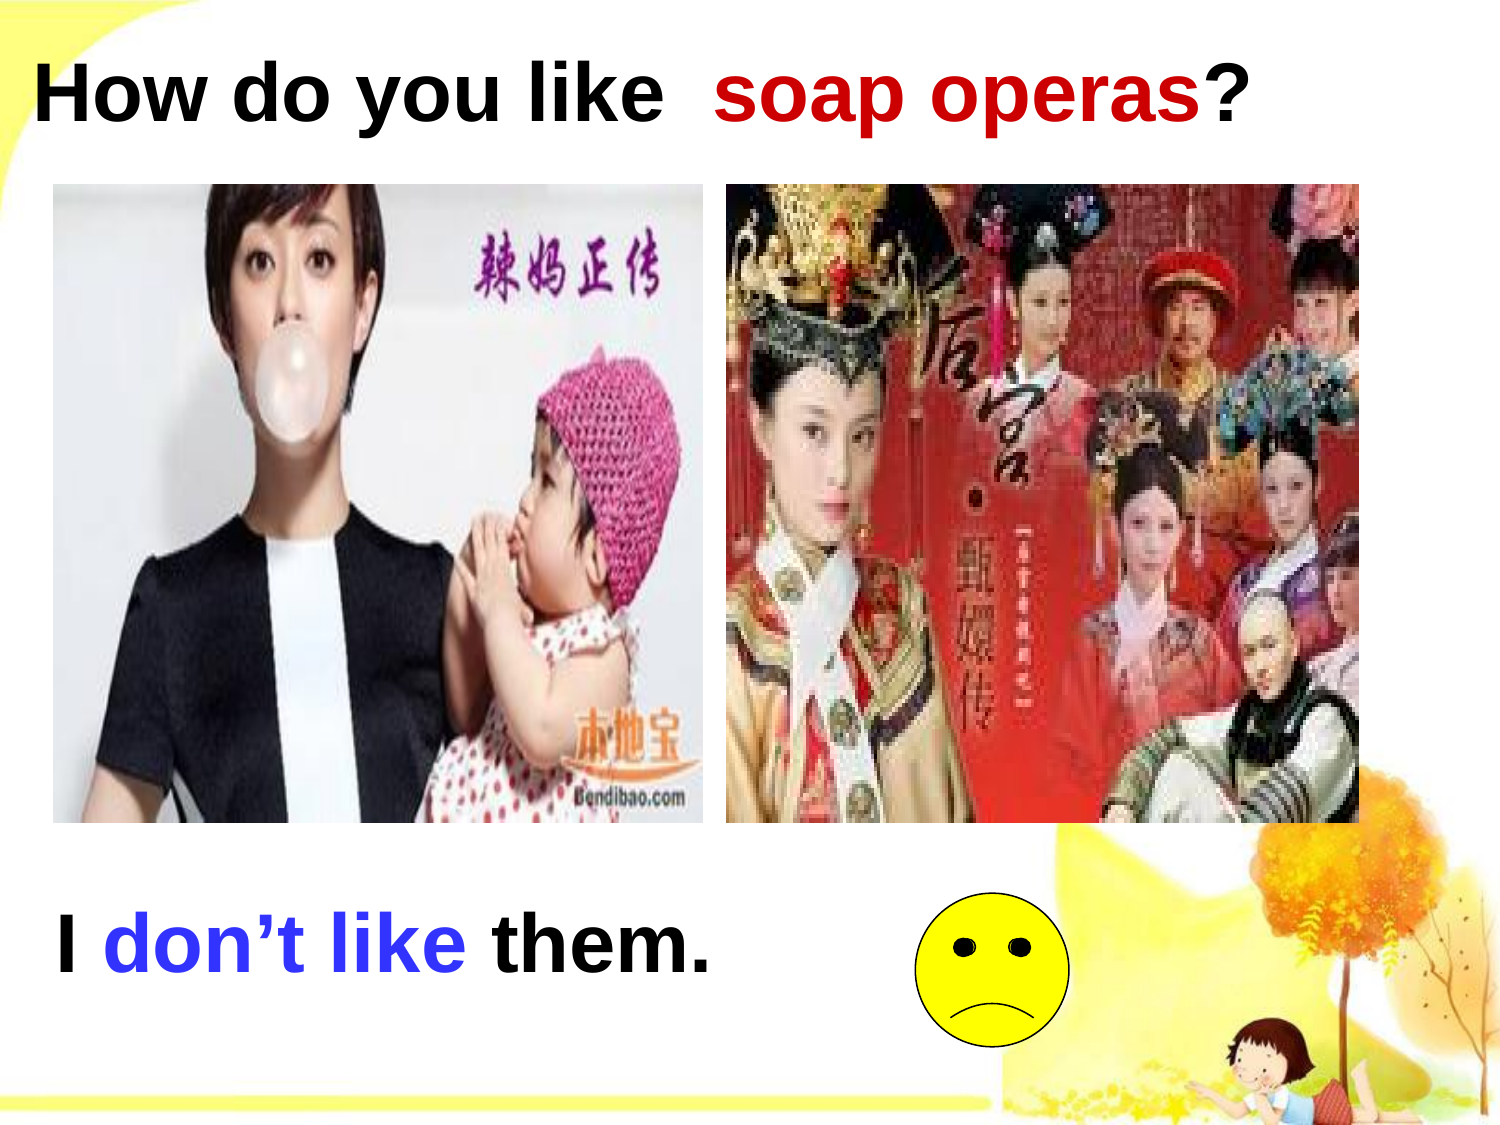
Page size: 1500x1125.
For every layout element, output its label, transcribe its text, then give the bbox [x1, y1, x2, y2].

picture [0, 0, 1500, 1125]
text_box I don’t like them. [41, 881, 833, 997]
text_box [915, 892, 1070, 1048]
text_box How do you like soap operas? [17, 31, 1471, 146]
